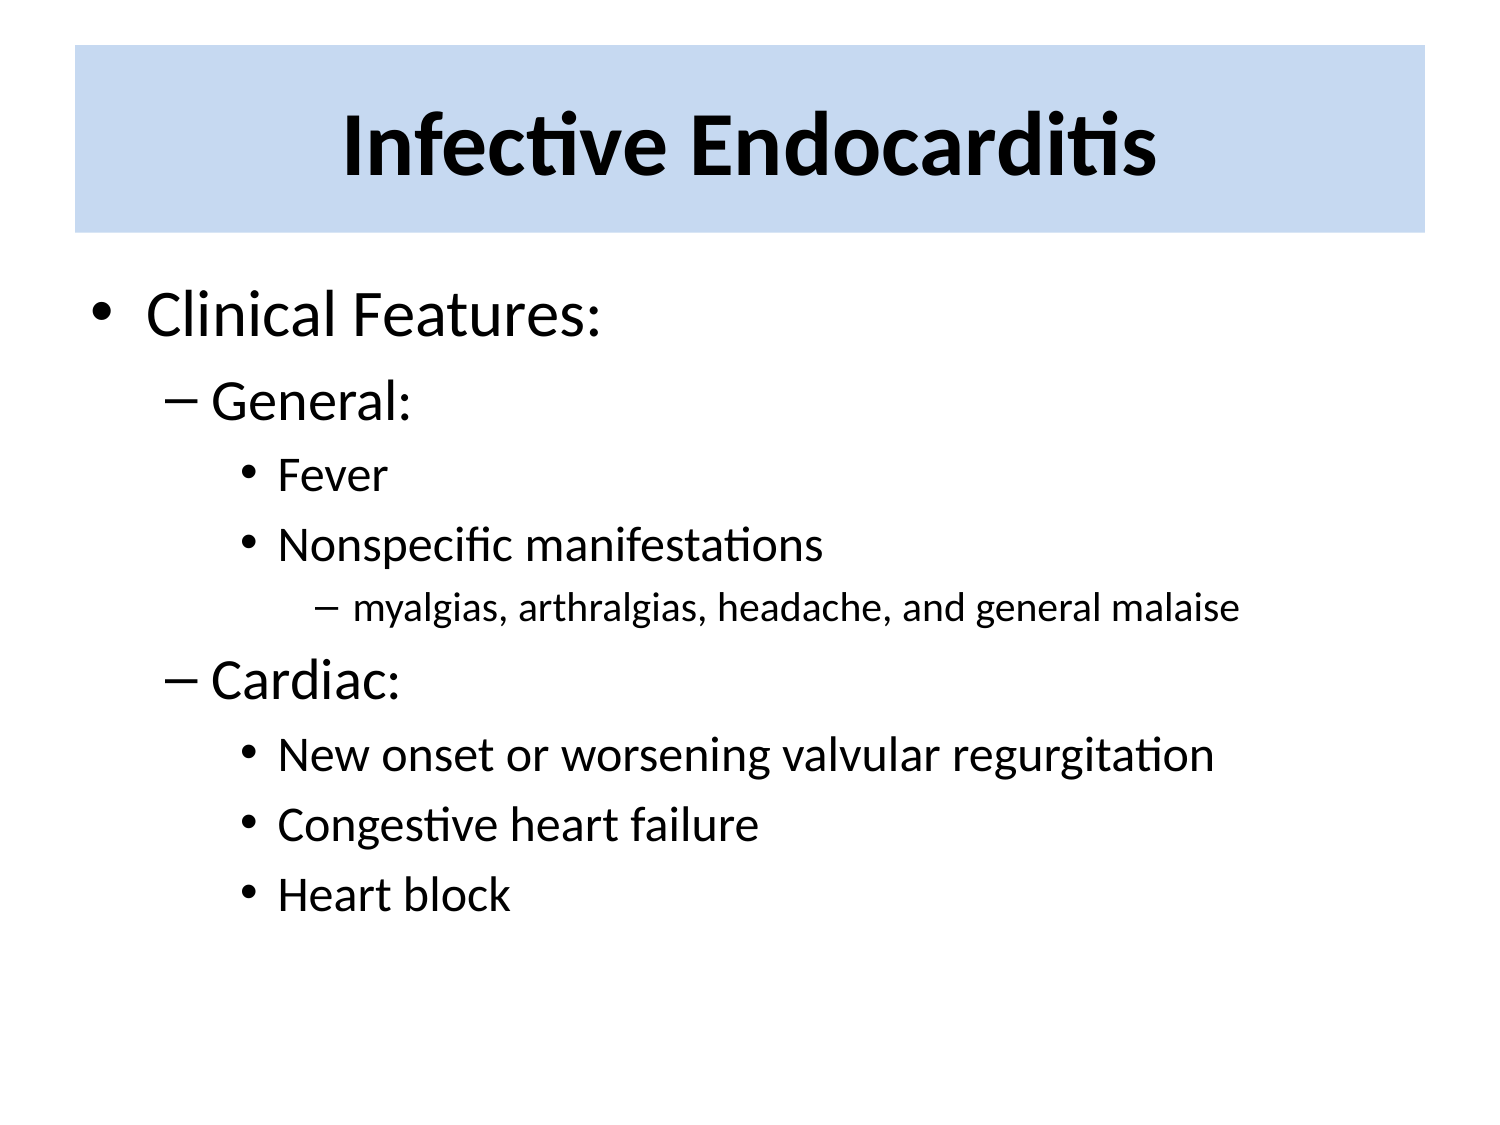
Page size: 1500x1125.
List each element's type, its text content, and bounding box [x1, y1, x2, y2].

list Clinical Features: General: Fever Nonspecific manifestations myalgias, arthralgias, headache, and general malaise Cardiac: New onset or worsening valvular regurgitation Congestive heart failure Heart block [75, 262, 1425, 1005]
title Infective Endocarditis [75, 45, 1425, 233]
